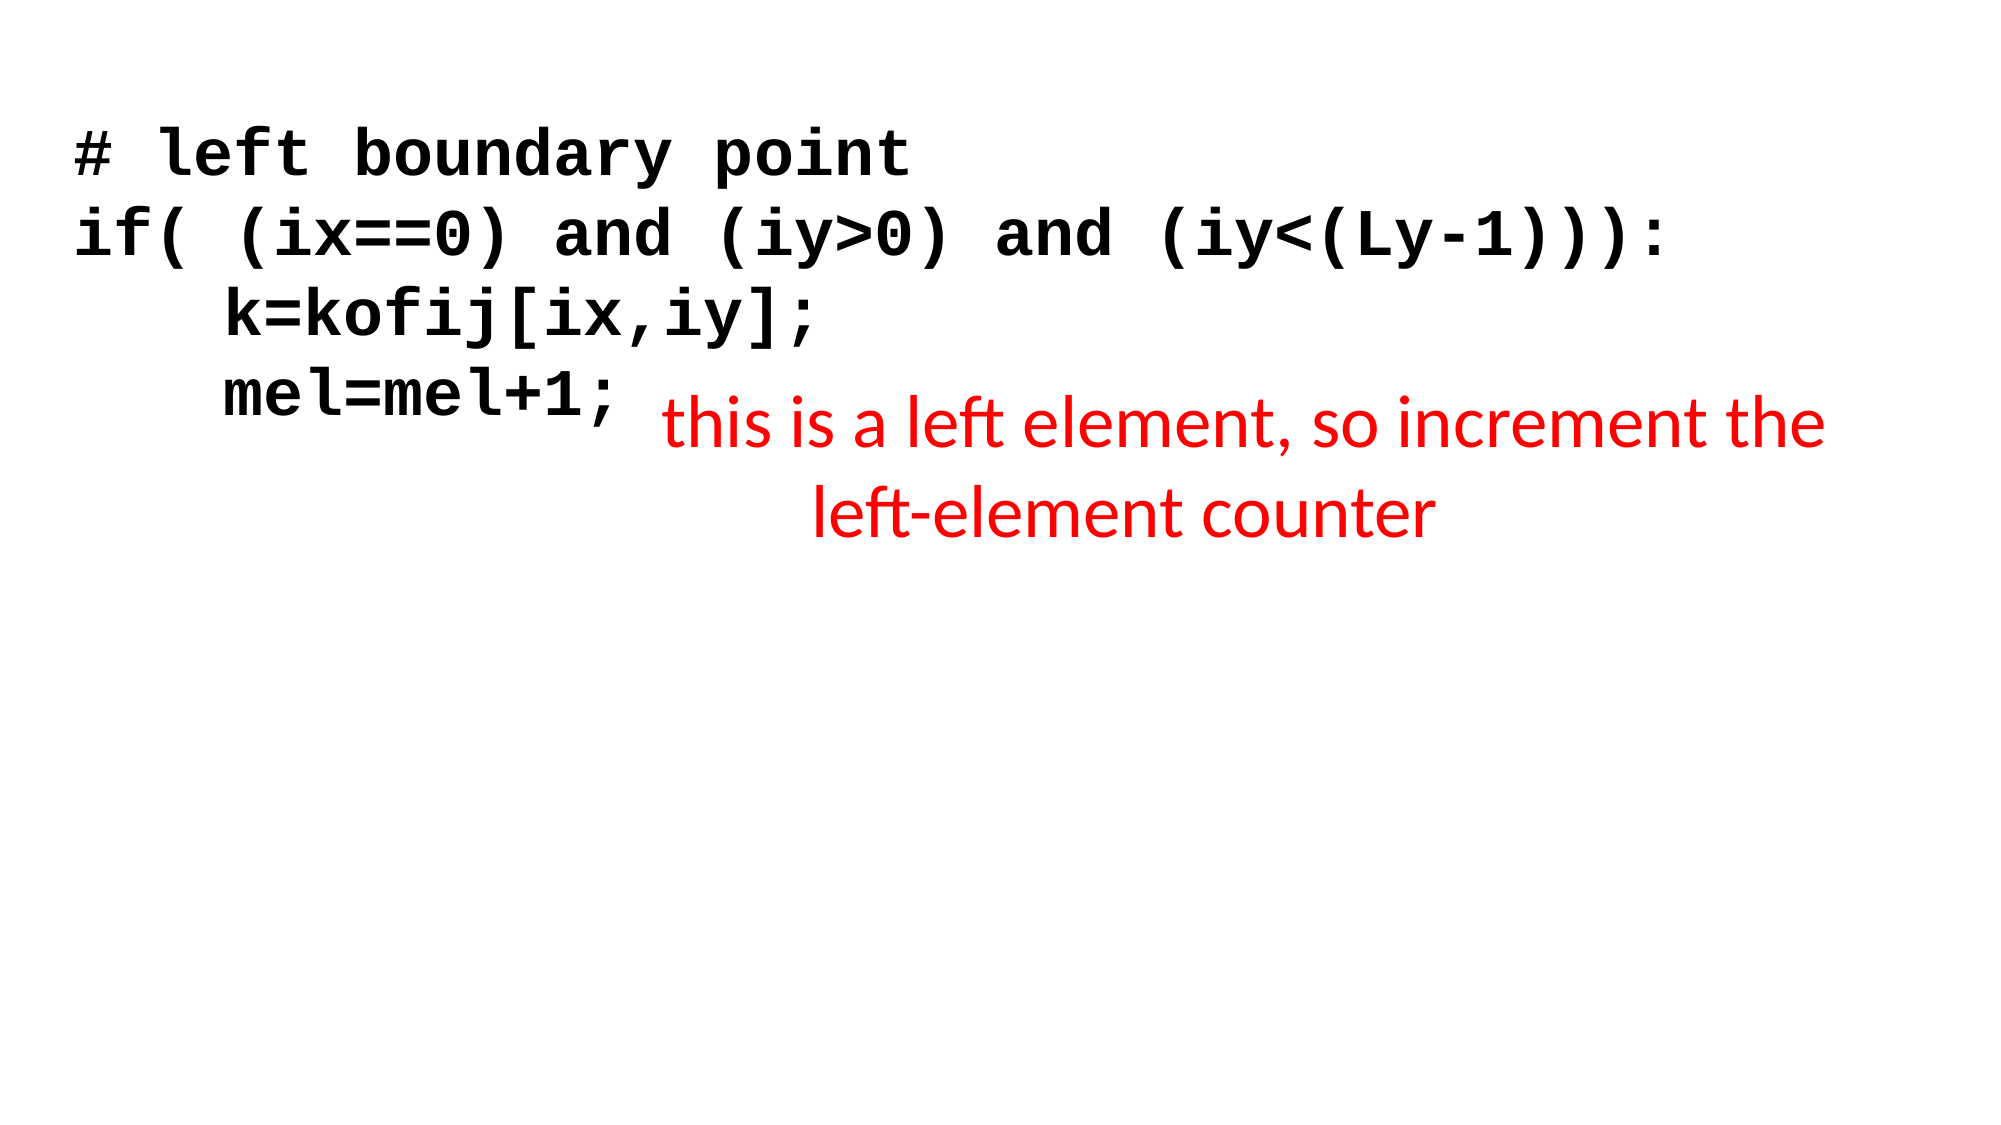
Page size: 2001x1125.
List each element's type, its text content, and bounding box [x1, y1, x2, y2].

text_box this is a left element, so increment the left-element counter [646, 365, 2000, 651]
text_box # left boundary point if( (ix==0) and (iy>0) and (iy<(Ly-1))): k=kofij[ix,iy]; mel=mel+1; [59, 101, 2000, 437]
